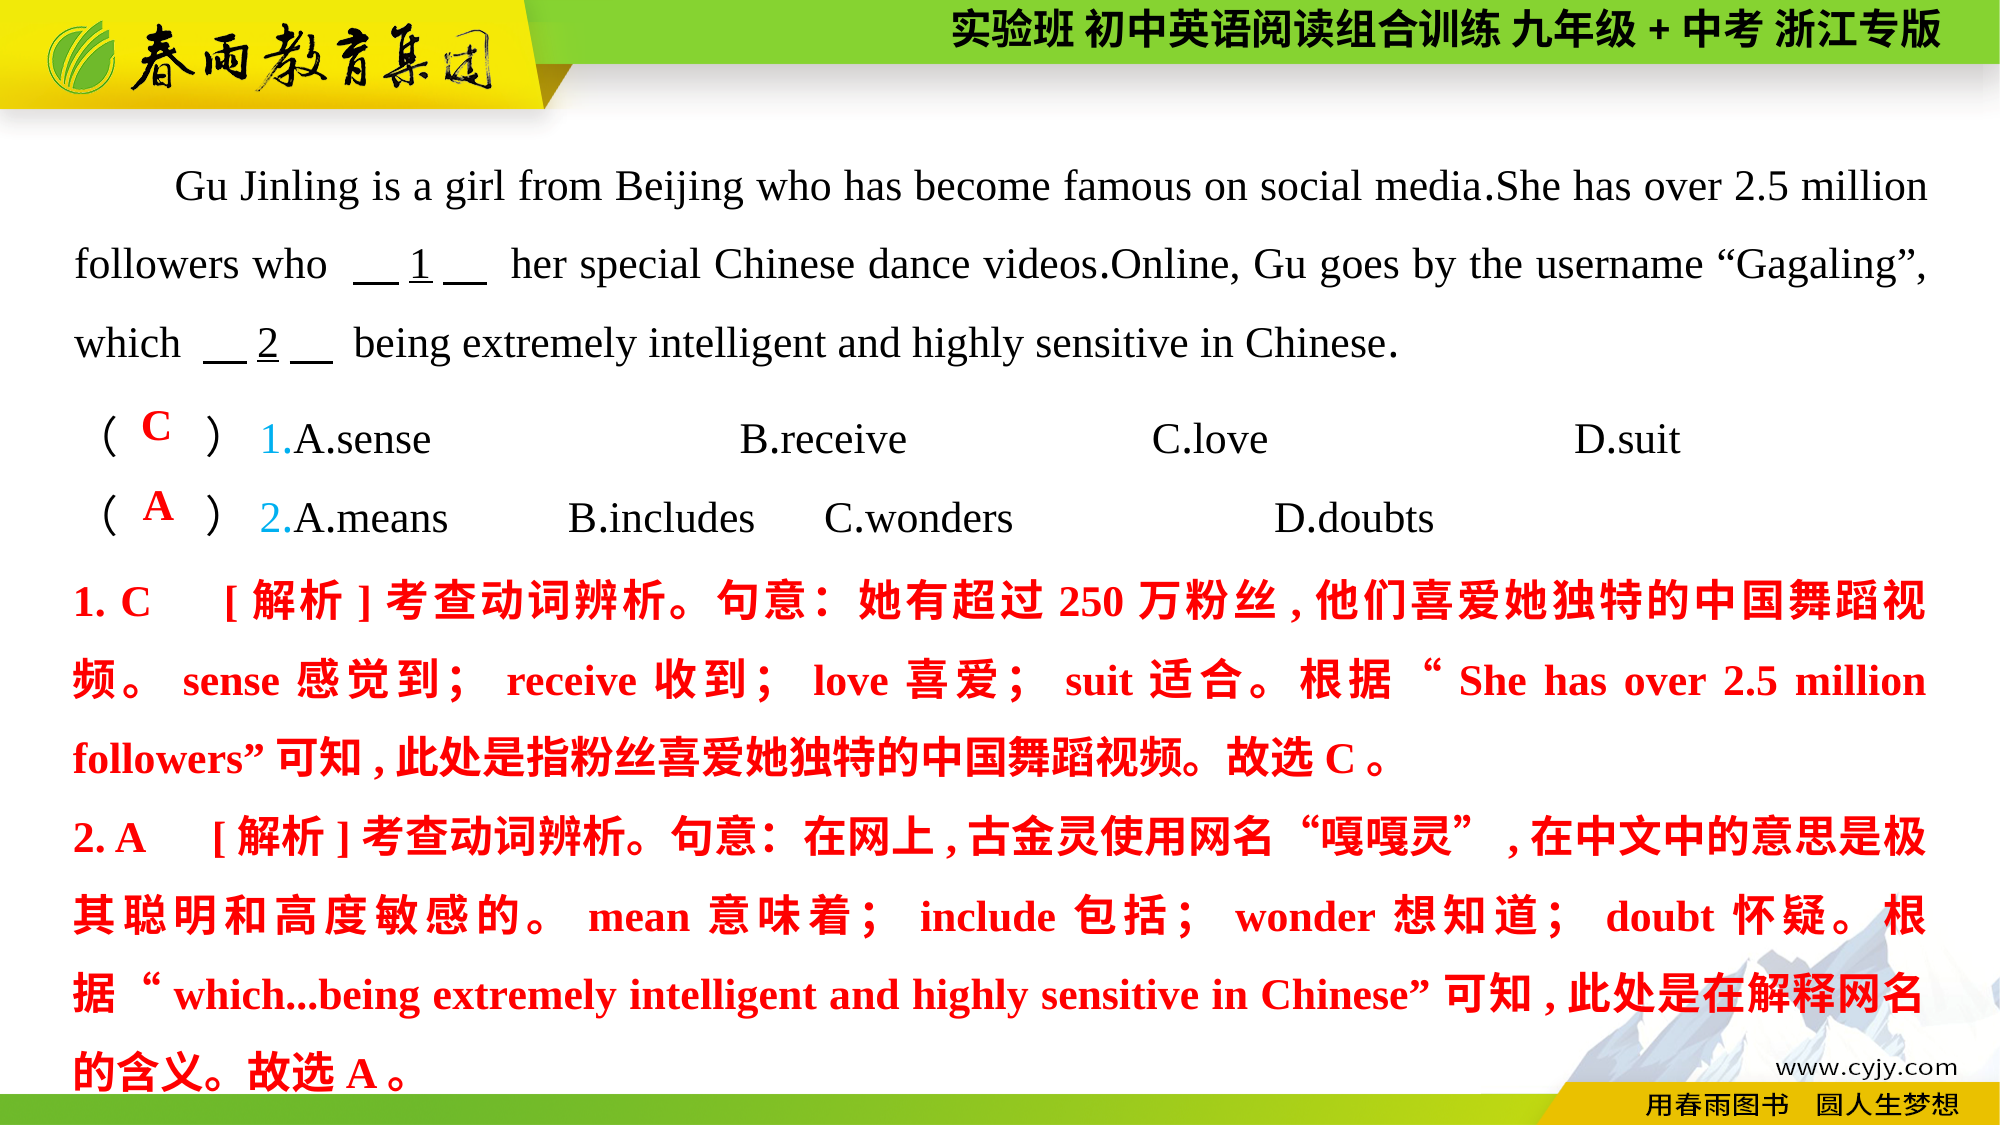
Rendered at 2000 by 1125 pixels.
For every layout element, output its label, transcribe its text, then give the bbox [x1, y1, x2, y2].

text_box A [127, 469, 189, 537]
text_box 1. C [解析]考查动词辨析。句意：她有超过250万粉丝,他们喜爱她独特的中国舞蹈视频。sense感觉到；receive收到；love喜爱；suit适合。根据“She has over 2.5 million followers”可知,此处是指粉丝喜爱她独特的中国舞蹈视频。故选C。 2. A [解析]考查动词辨析。句意：在网上,古金灵使用网名“嘎嘎灵”,在中文中的意思是极其聪明和高度敏感的。mean意味着；include包括；wonder想知道；doubt怀疑。根据“which...being extremely intelligent and highly sensitive in Chinese”可知,此处是在解释网名的含义。故选A。 [57, 538, 1942, 1105]
list Gu Jinling is a girl from Beijing who has become famous on social media.She has over 2.5 million followers who 1 her special Chinese dance videos.Online, Gu goes by the username “Gagaling”, which 2 being extremely intelligent and highly sensitive in Chinese. [59, 122, 1944, 367]
picture [0, 0, 2000, 1125]
text_box C [126, 389, 188, 457]
text_box （ ）1.A.sense B.receive C.love D.suit （ ）2.A.means B.includes C.wonders D.doubts [59, 376, 1944, 549]
